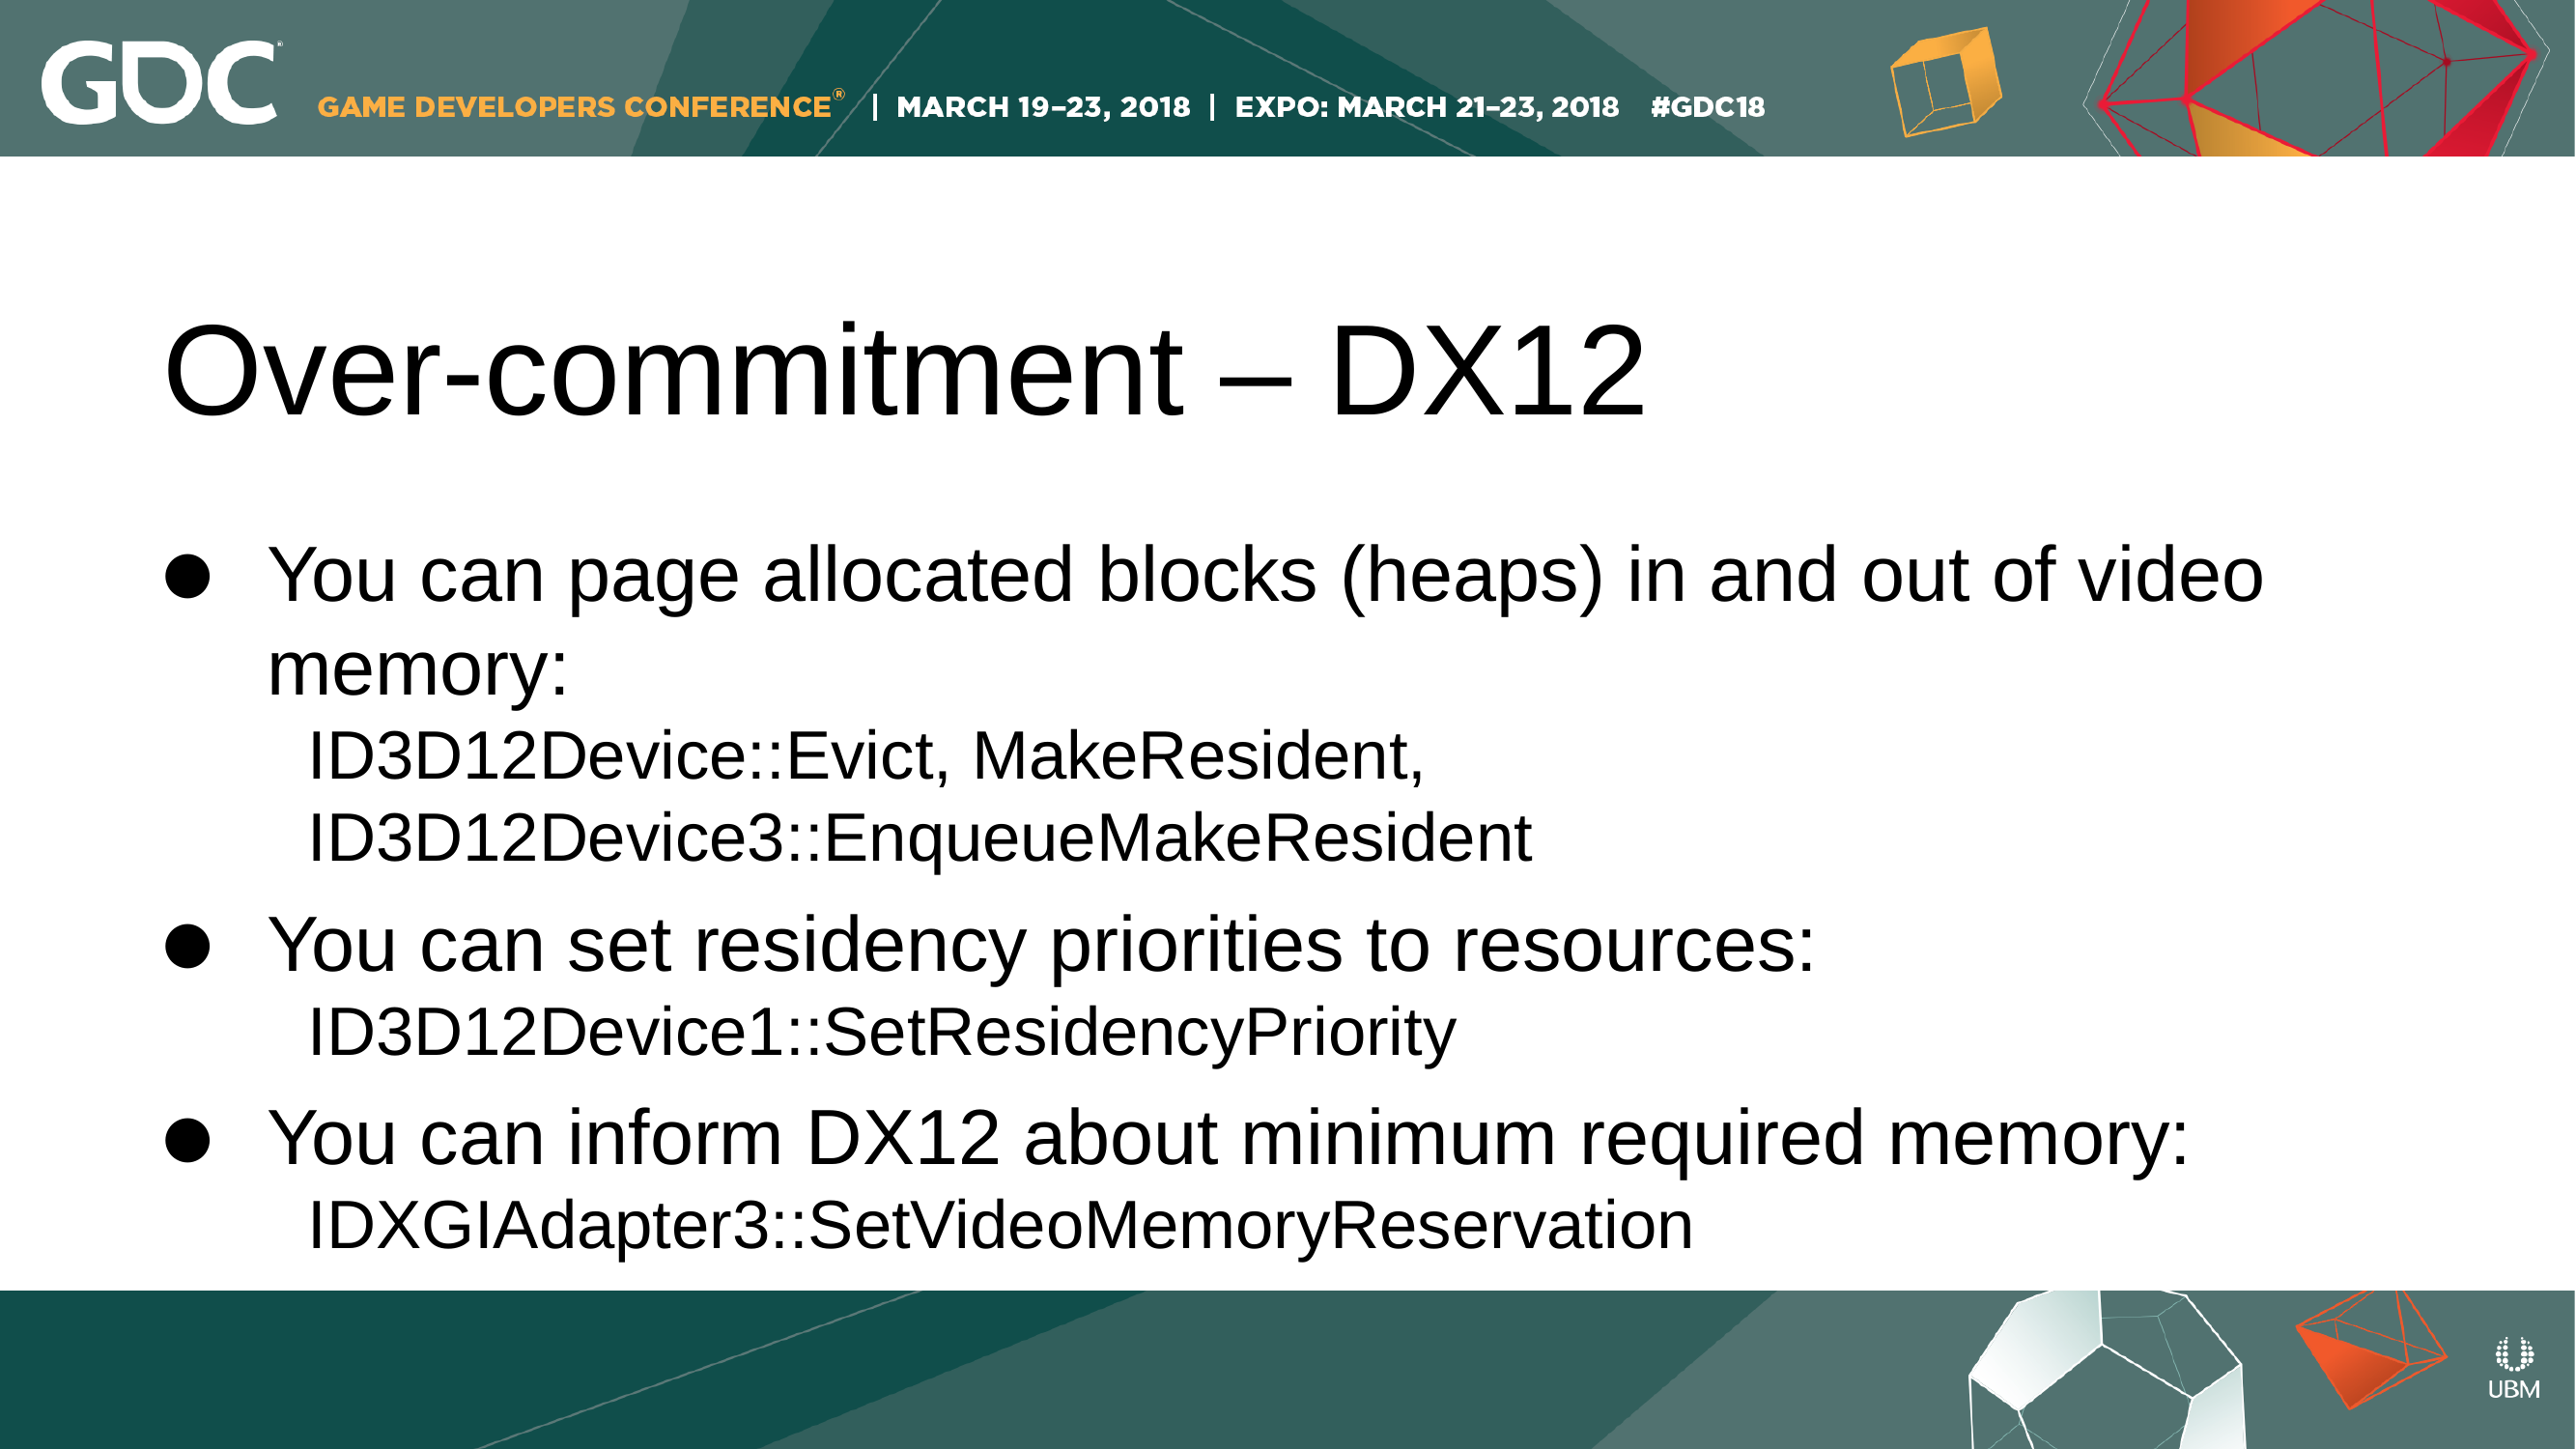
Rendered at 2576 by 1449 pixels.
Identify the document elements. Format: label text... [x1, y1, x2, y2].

title Over-commitment – DX12 [150, 272, 2426, 495]
list You can page allocated blocks (heaps) in and out of video memory: ID3D12Device::Evict, MakeResident, ID3D12Device3::EnqueueMakeResident You can set residency priorities to resources: ID3D12Device1::SetResidencyPriority You can inform DX12 about minimum required memory: IDXGIAdapter3::SetVideoMemoryReservation [150, 509, 2426, 1284]
picture [0, 0, 2575, 1449]
